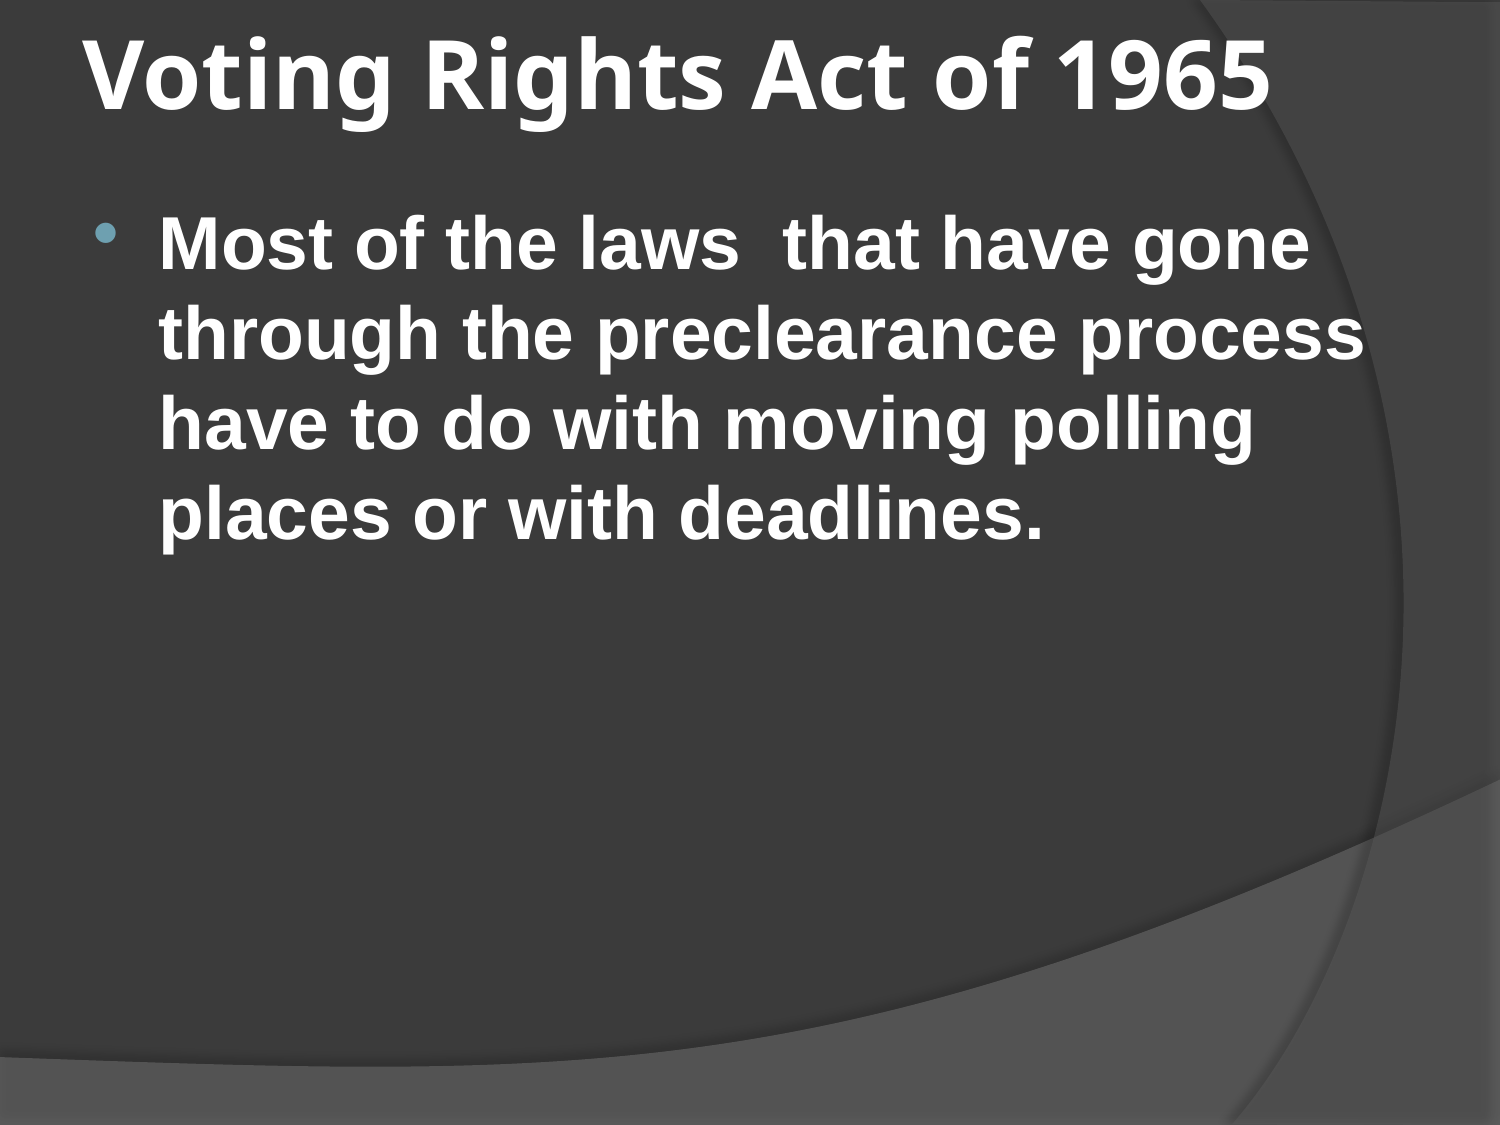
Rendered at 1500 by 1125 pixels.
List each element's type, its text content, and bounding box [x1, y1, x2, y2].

title Voting Rights Act of 1965 [75, 0, 1425, 143]
list Most of the laws that have gone through the preclearance process have to do with moving polling places or with deadlines. [75, 187, 1413, 1025]
